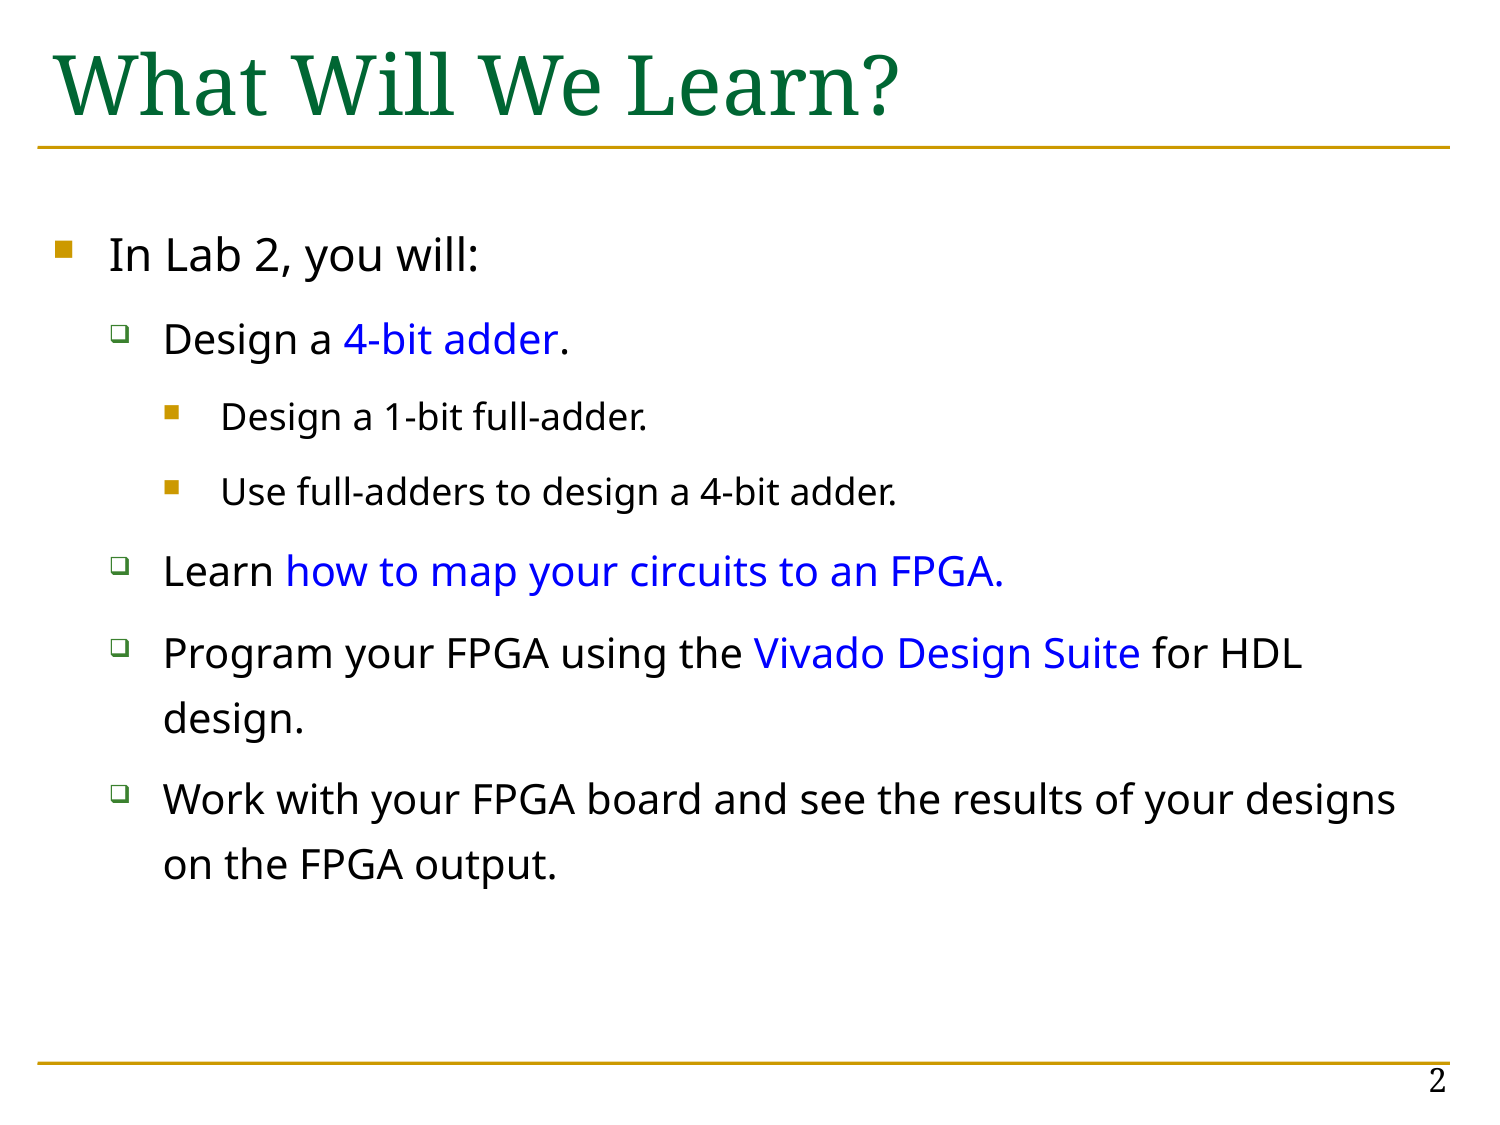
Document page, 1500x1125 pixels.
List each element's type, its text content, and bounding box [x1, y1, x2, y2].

list In Lab 2, you will: Design a 4-bit adder. Design a 1-bit full-adder. Use full-adders to design a 4-bit adder. Learn how to map your circuits to an FPGA. Program your FPGA using the Vivado Design Suite for HDL design. Work with your FPGA board and see the results of your designs on the FPGA output. [37, 163, 1450, 1016]
slide_number 2 [1111, 1036, 1462, 1112]
title What Will We Learn? [37, 24, 1450, 163]
